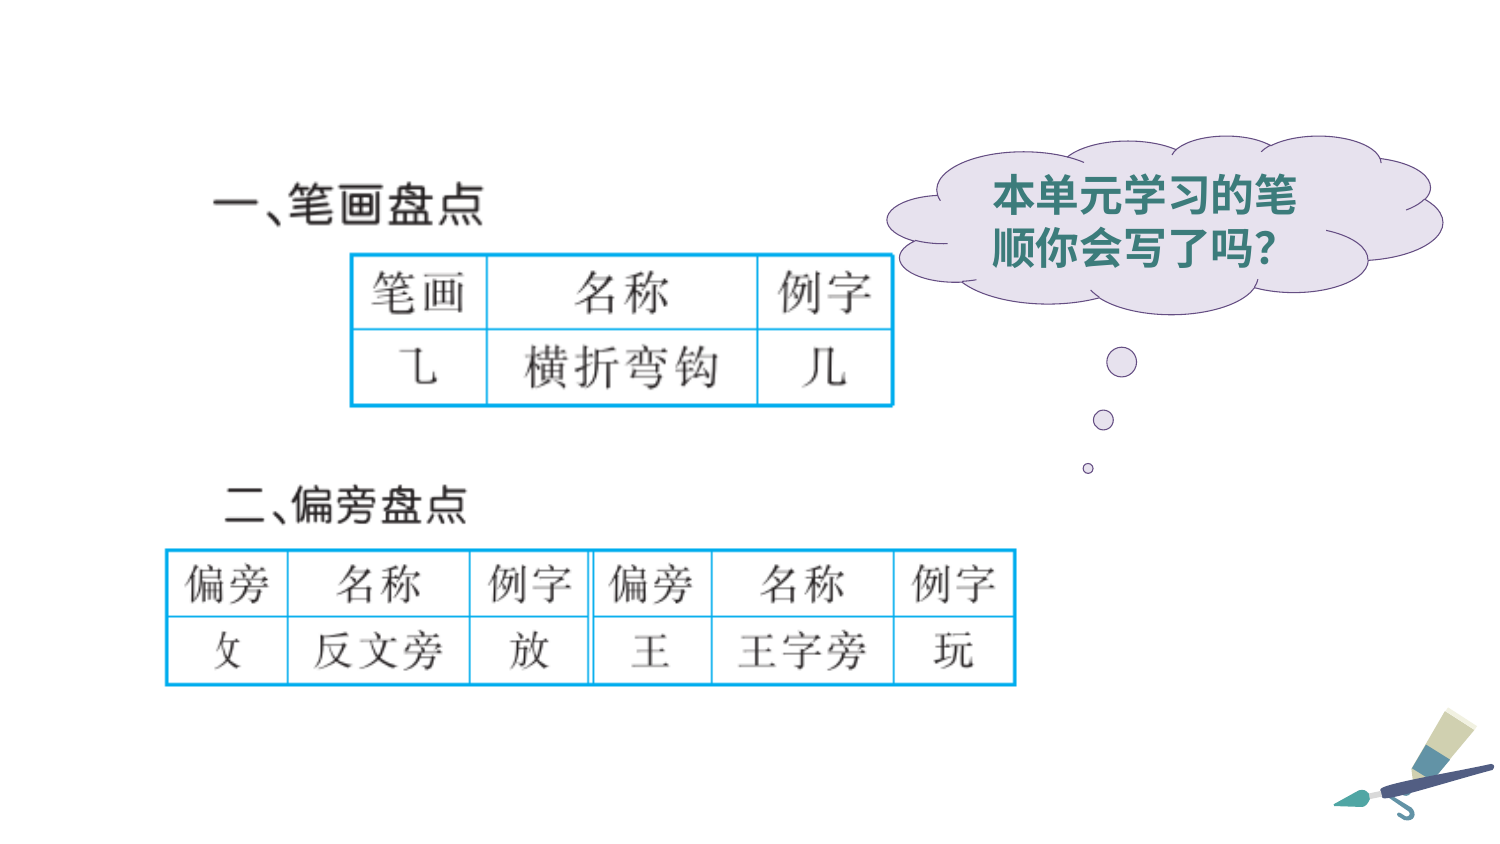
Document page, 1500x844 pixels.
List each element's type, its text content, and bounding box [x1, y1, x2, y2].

text_box 本单元学习的笔顺你会写了吗？ [1105, 346, 1138, 378]
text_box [1358, 708, 1481, 844]
picture [204, 170, 903, 416]
text_box 本单元学习的笔顺你会写了吗？ [1092, 409, 1115, 431]
text_box 本单元学习的笔顺你会写了吗？ [902, 135, 1445, 316]
picture [153, 471, 1024, 701]
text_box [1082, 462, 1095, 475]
